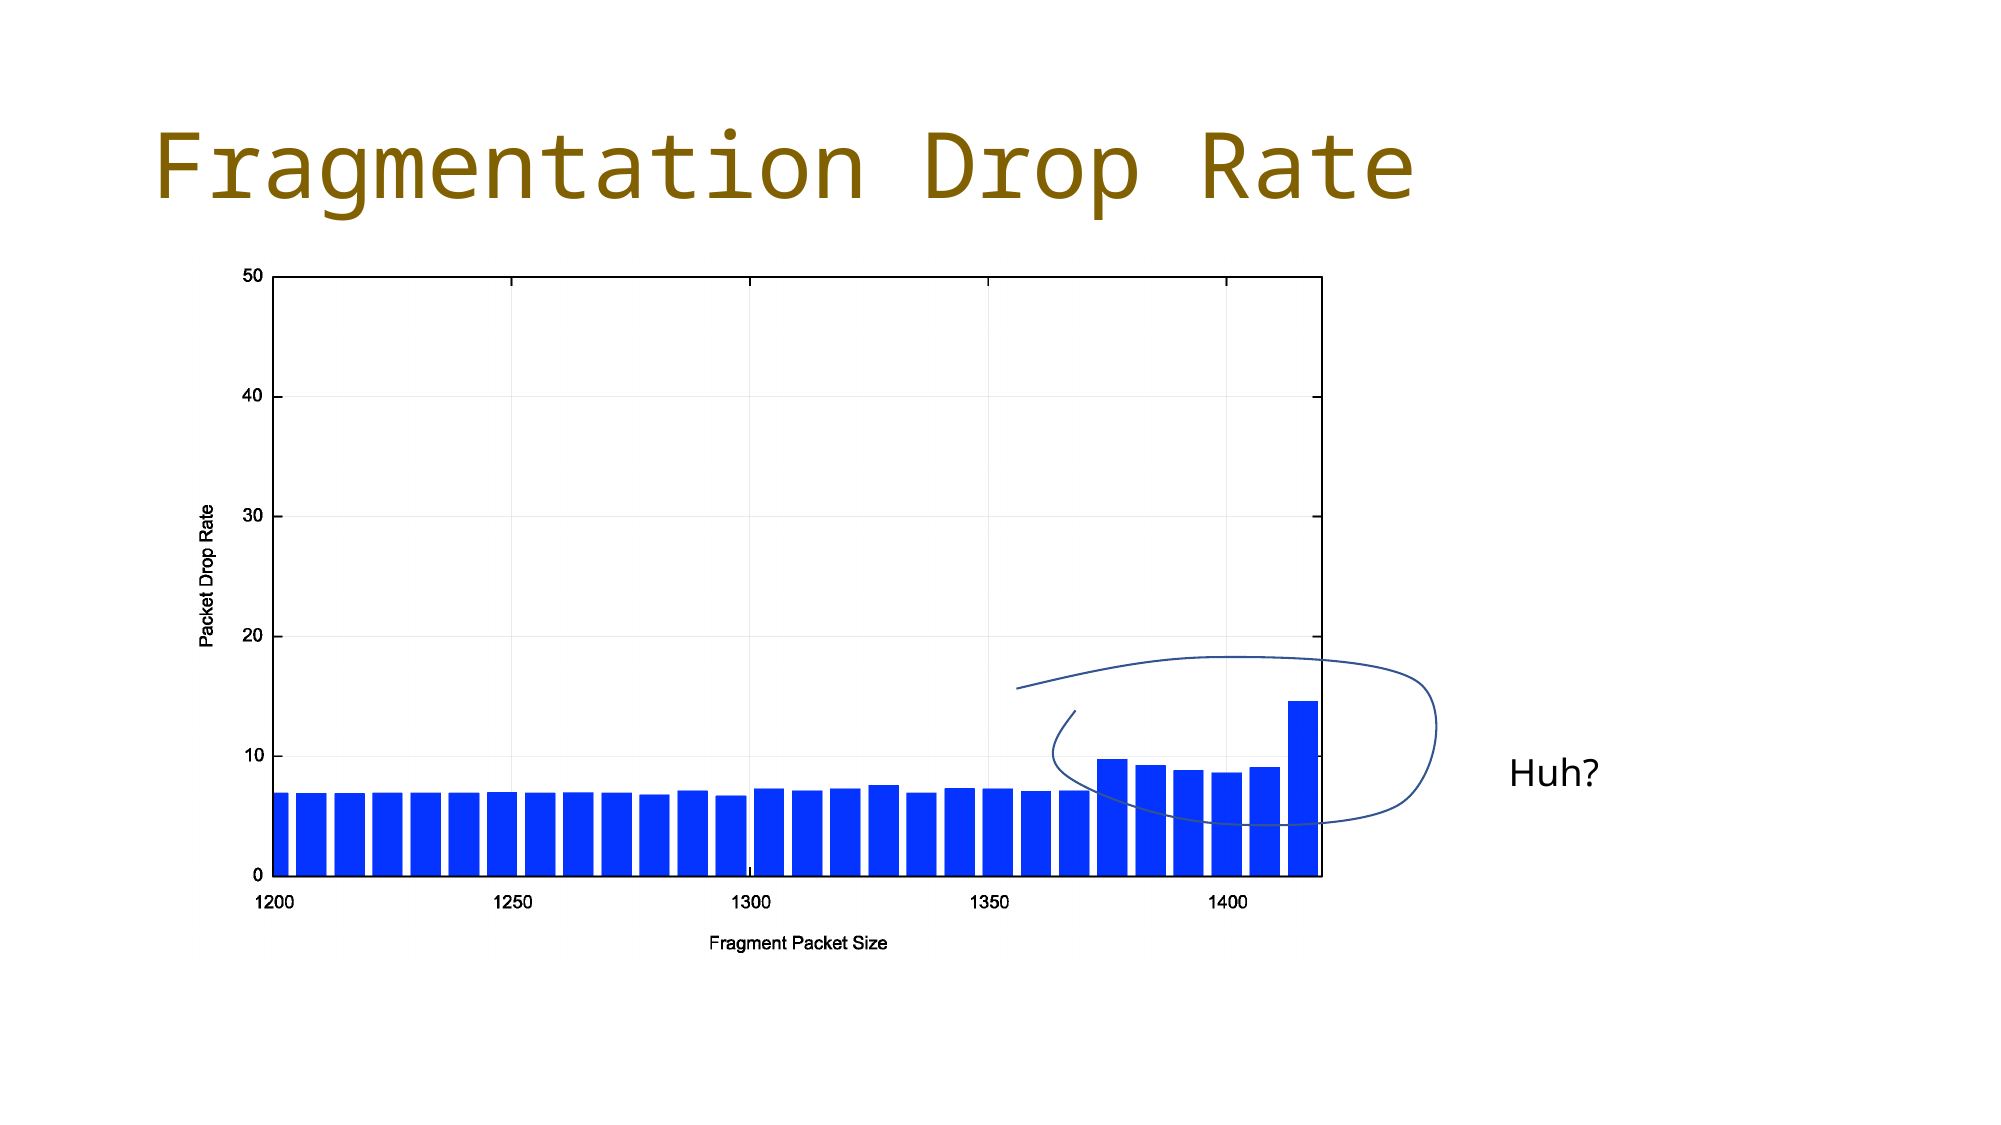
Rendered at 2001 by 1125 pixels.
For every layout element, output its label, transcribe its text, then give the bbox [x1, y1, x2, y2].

text_box Huh? [1494, 741, 1614, 801]
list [185, 250, 1354, 964]
text_box [1354, 662, 1438, 821]
title Fragmentation Drop Rate [137, 59, 1863, 278]
